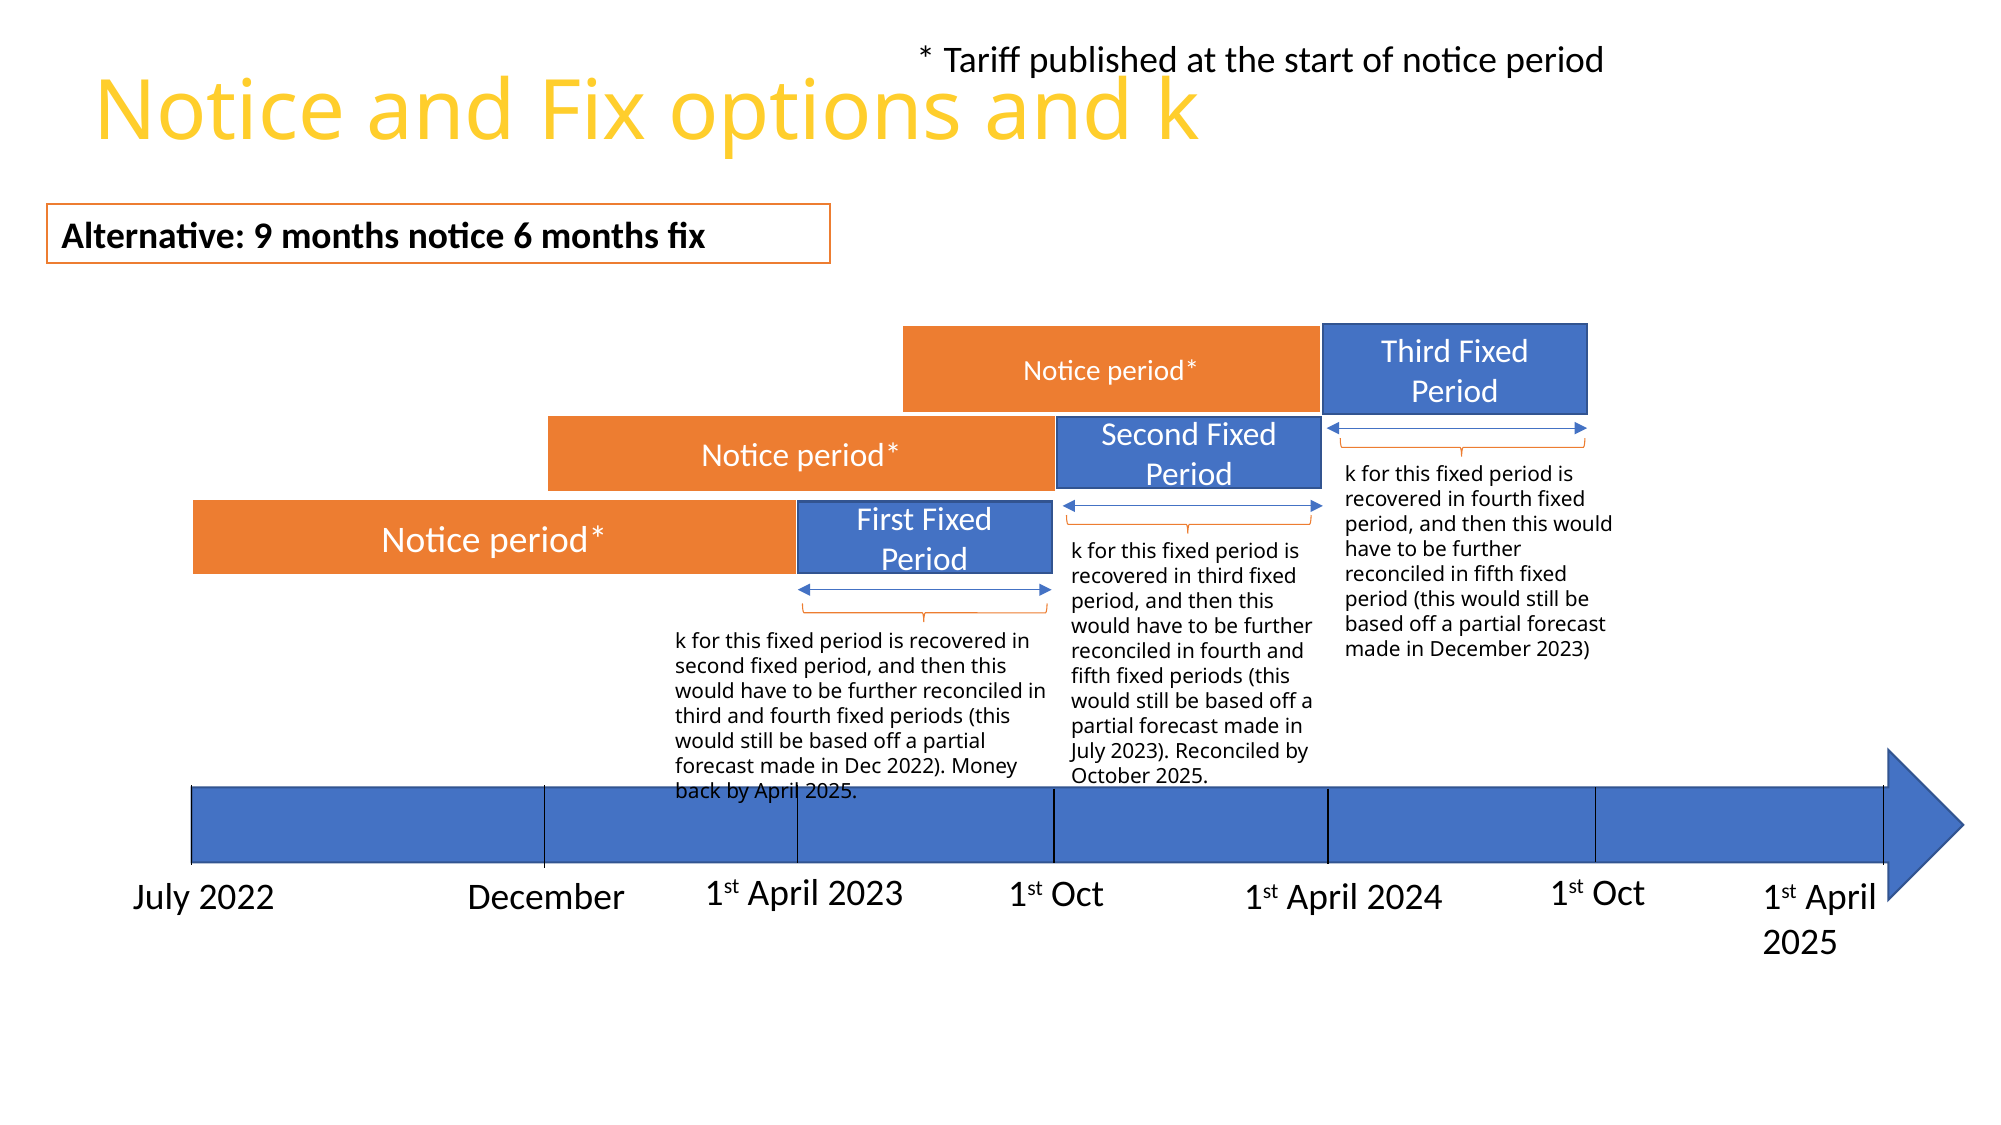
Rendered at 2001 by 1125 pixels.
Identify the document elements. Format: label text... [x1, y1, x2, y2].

text_box k for this fixed period is recovered in third fixed period, and then this would have to be further reconciled in fourth and fifth fixed periods (this would still be based off a partial forecast made in July 2023). Reconciled by October 2025. [1056, 530, 1341, 870]
text_box 1st April 2024 [1229, 864, 1458, 925]
text_box [1884, 747, 1965, 868]
text_box Third Fixed Period [1322, 323, 1588, 415]
text_box Alternative: 9 months notice 6 months fix [46, 203, 831, 264]
text_box 1st Oct [1534, 860, 1661, 921]
text_box Notice period* [190, 497, 799, 577]
text_box First Fixed Period [797, 500, 1053, 574]
text_box 1st Oct [993, 870, 1120, 922]
text_box [1065, 514, 1312, 530]
text_box [1339, 438, 1586, 453]
text_box [801, 603, 1048, 620]
text_box k for this fixed period is recovered in second fixed period, and then this would have to be further reconciled in third and fourth fixed periods (this would still be based off a partial forecast made in Dec 2022). Money back by April 2025. [660, 620, 1078, 886]
text_box Notice period* [900, 323, 1323, 416]
text_box [192, 786, 544, 864]
text_box [545, 786, 660, 864]
text_box [1341, 786, 1883, 864]
text_box July 2022 [118, 864, 290, 925]
text_box Notice period* [545, 413, 1058, 494]
text_box 1st April 2023 [689, 886, 919, 920]
title Notice and Fix options and k [78, 28, 1922, 198]
text_box 1st April 2025 [1747, 864, 1922, 970]
text_box December [452, 865, 641, 925]
text_box Second Fixed Period [1056, 416, 1322, 489]
text_box * Tariff published at the start of notice period [901, 27, 1822, 88]
text_box k for this fixed period is recovered in fourth fixed period, and then this would have to be further reconciled in fifth fixed period (this would still be based off a partial forecast made in December 2023) [1330, 453, 1637, 744]
